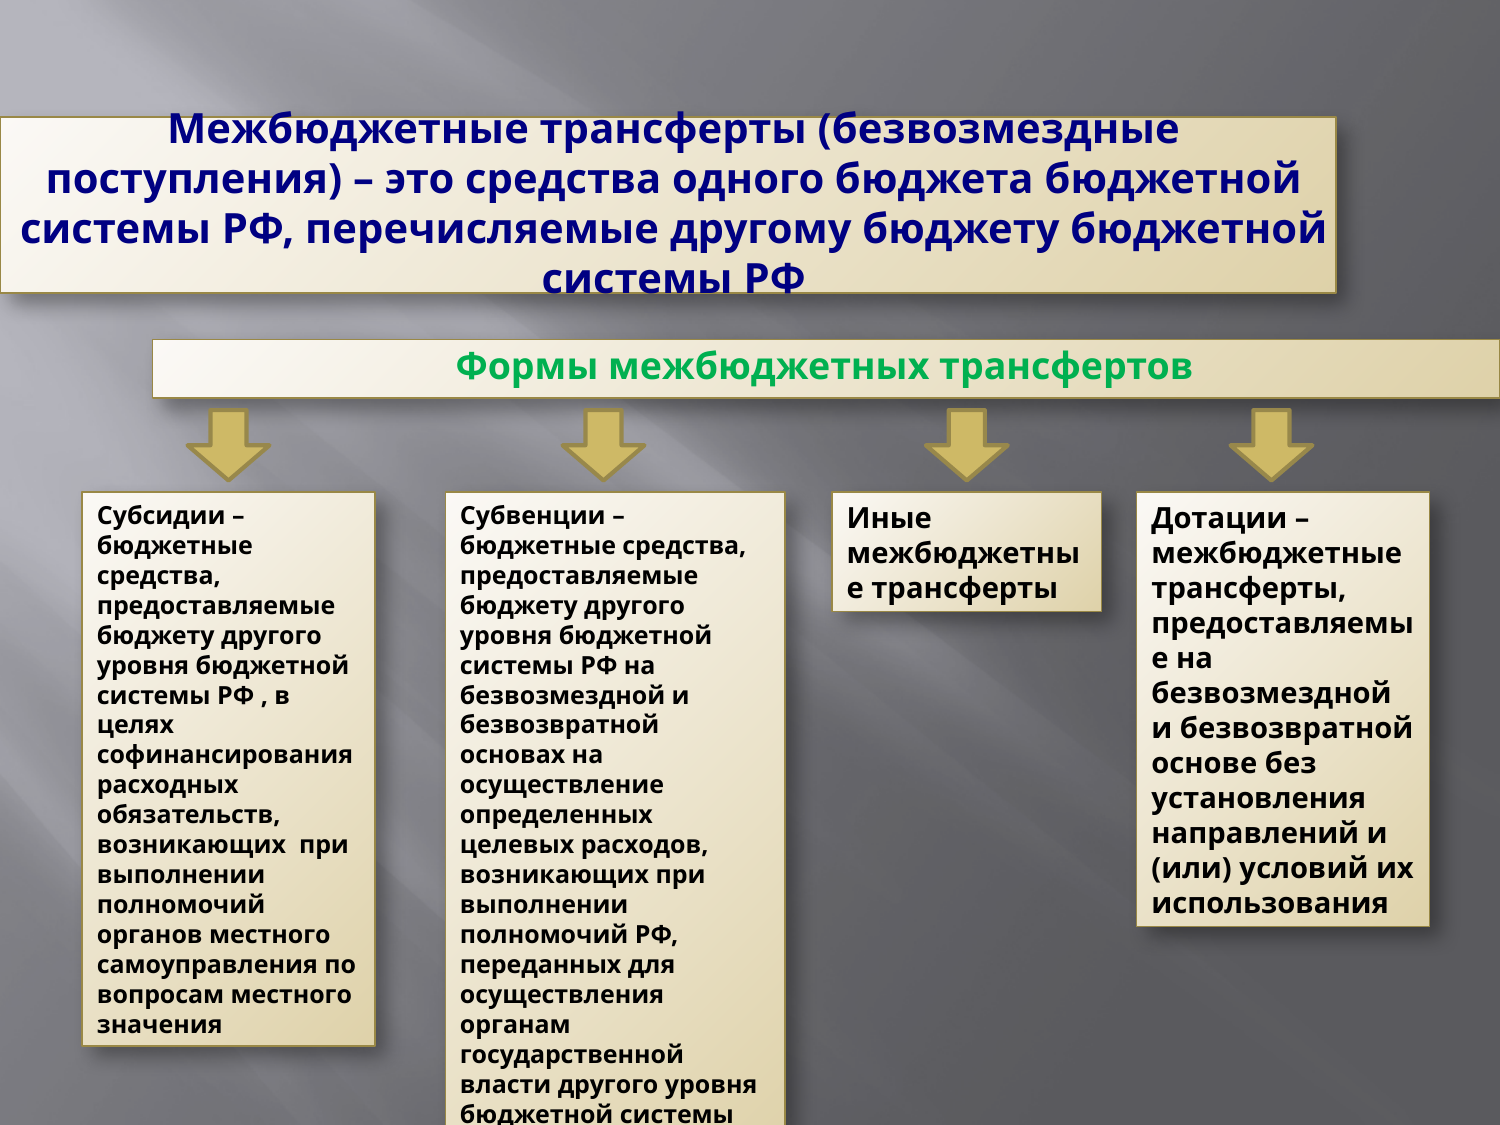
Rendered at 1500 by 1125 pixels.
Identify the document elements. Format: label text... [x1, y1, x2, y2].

text_box [185, 408, 272, 483]
text_box Субвенции – бюджетные средства, предоставляемые бюджету другого уровня бюджетной системы РФ на безвозмездной и безвозвратной основах на осуществление определенных целевых расходов, возникающих при выполнении полномочий РФ, переданных для осуществления органам государственной власти другого уровня бюджетной системы РФ [445, 491, 786, 1125]
text_box Дотации – межбюджетные трансферты, предоставляемые на безвозмездной и безвозвратной основе без установления направлений и (или) условий их использования [1136, 491, 1430, 927]
text_box [923, 408, 1010, 483]
text_box Субсидии – бюджетные средства, предоставляемые бюджету другого уровня бюджетной системы РФ , в целях софинансирования расходных обязательств, возникающих при выполнении полномочий органов местного самоуправления по вопросам местного значения [81, 491, 376, 1047]
text_box Иные межбюджетные трансферты [831, 491, 1102, 612]
text_box [560, 408, 647, 483]
title Межбюджетные трансферты (безвозмездные поступления) – это средства одного бюджета бюджетной системы РФ, перечисляемые другому бюджету бюджетной системы РФ [0, 116, 1337, 294]
text_box [1228, 408, 1315, 483]
subtitle Формы межбюджетных трансфертов [152, 339, 1500, 399]
